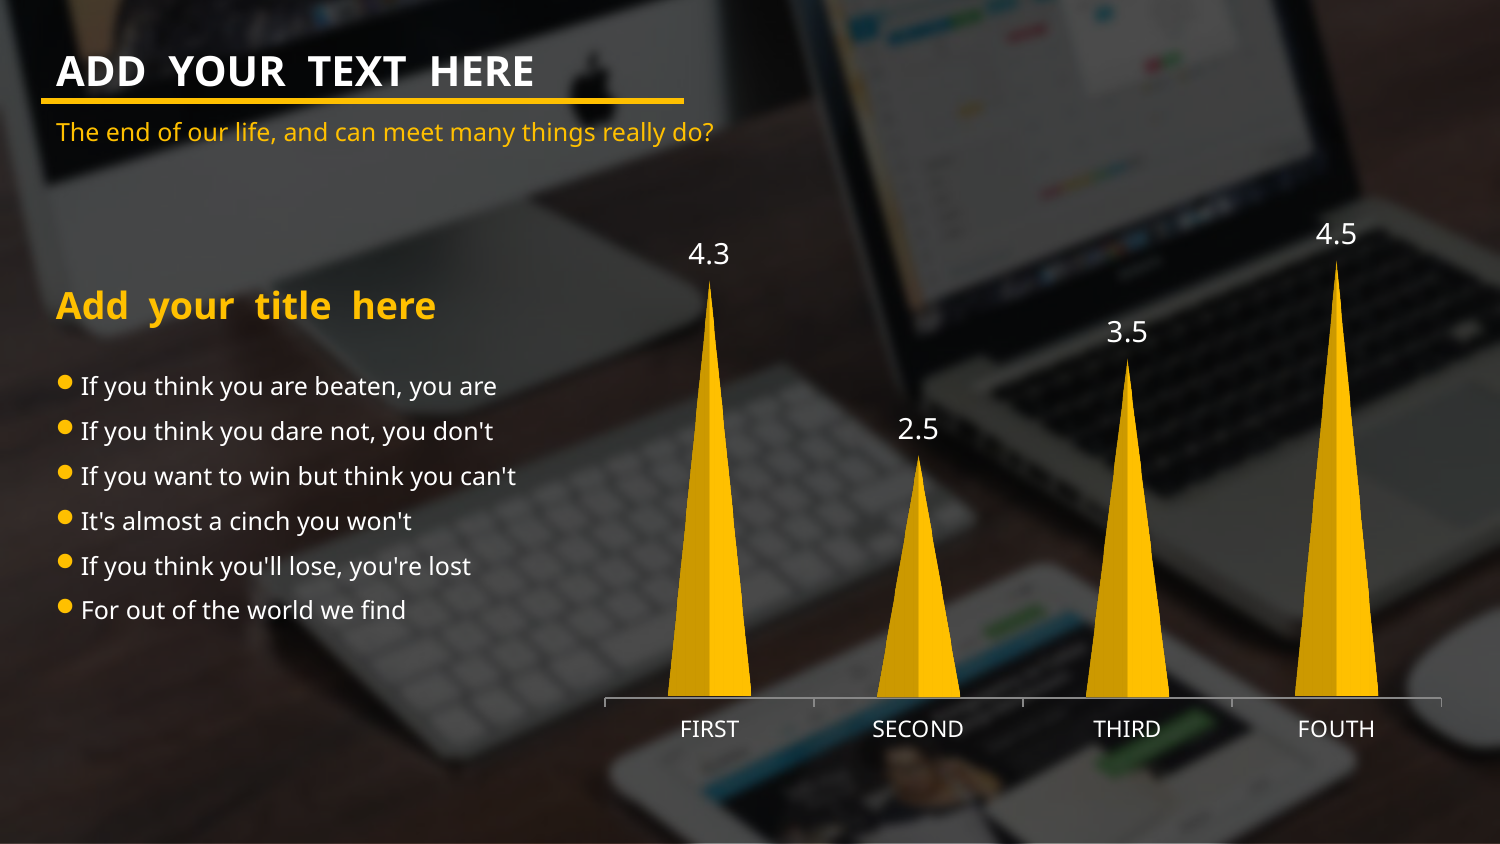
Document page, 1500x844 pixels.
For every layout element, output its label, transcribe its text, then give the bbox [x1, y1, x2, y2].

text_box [41, 12, 751, 149]
text_box Add your title here [41, 252, 582, 335]
picture [0, 0, 1500, 844]
text_box If you think you are beaten, you are If you think you dare not, you don't If you want to win but think you can't It's almost a cinch you won't If you think you'll lose, you're lost For out of the world we find [41, 348, 582, 633]
chart [587, 200, 1460, 756]
